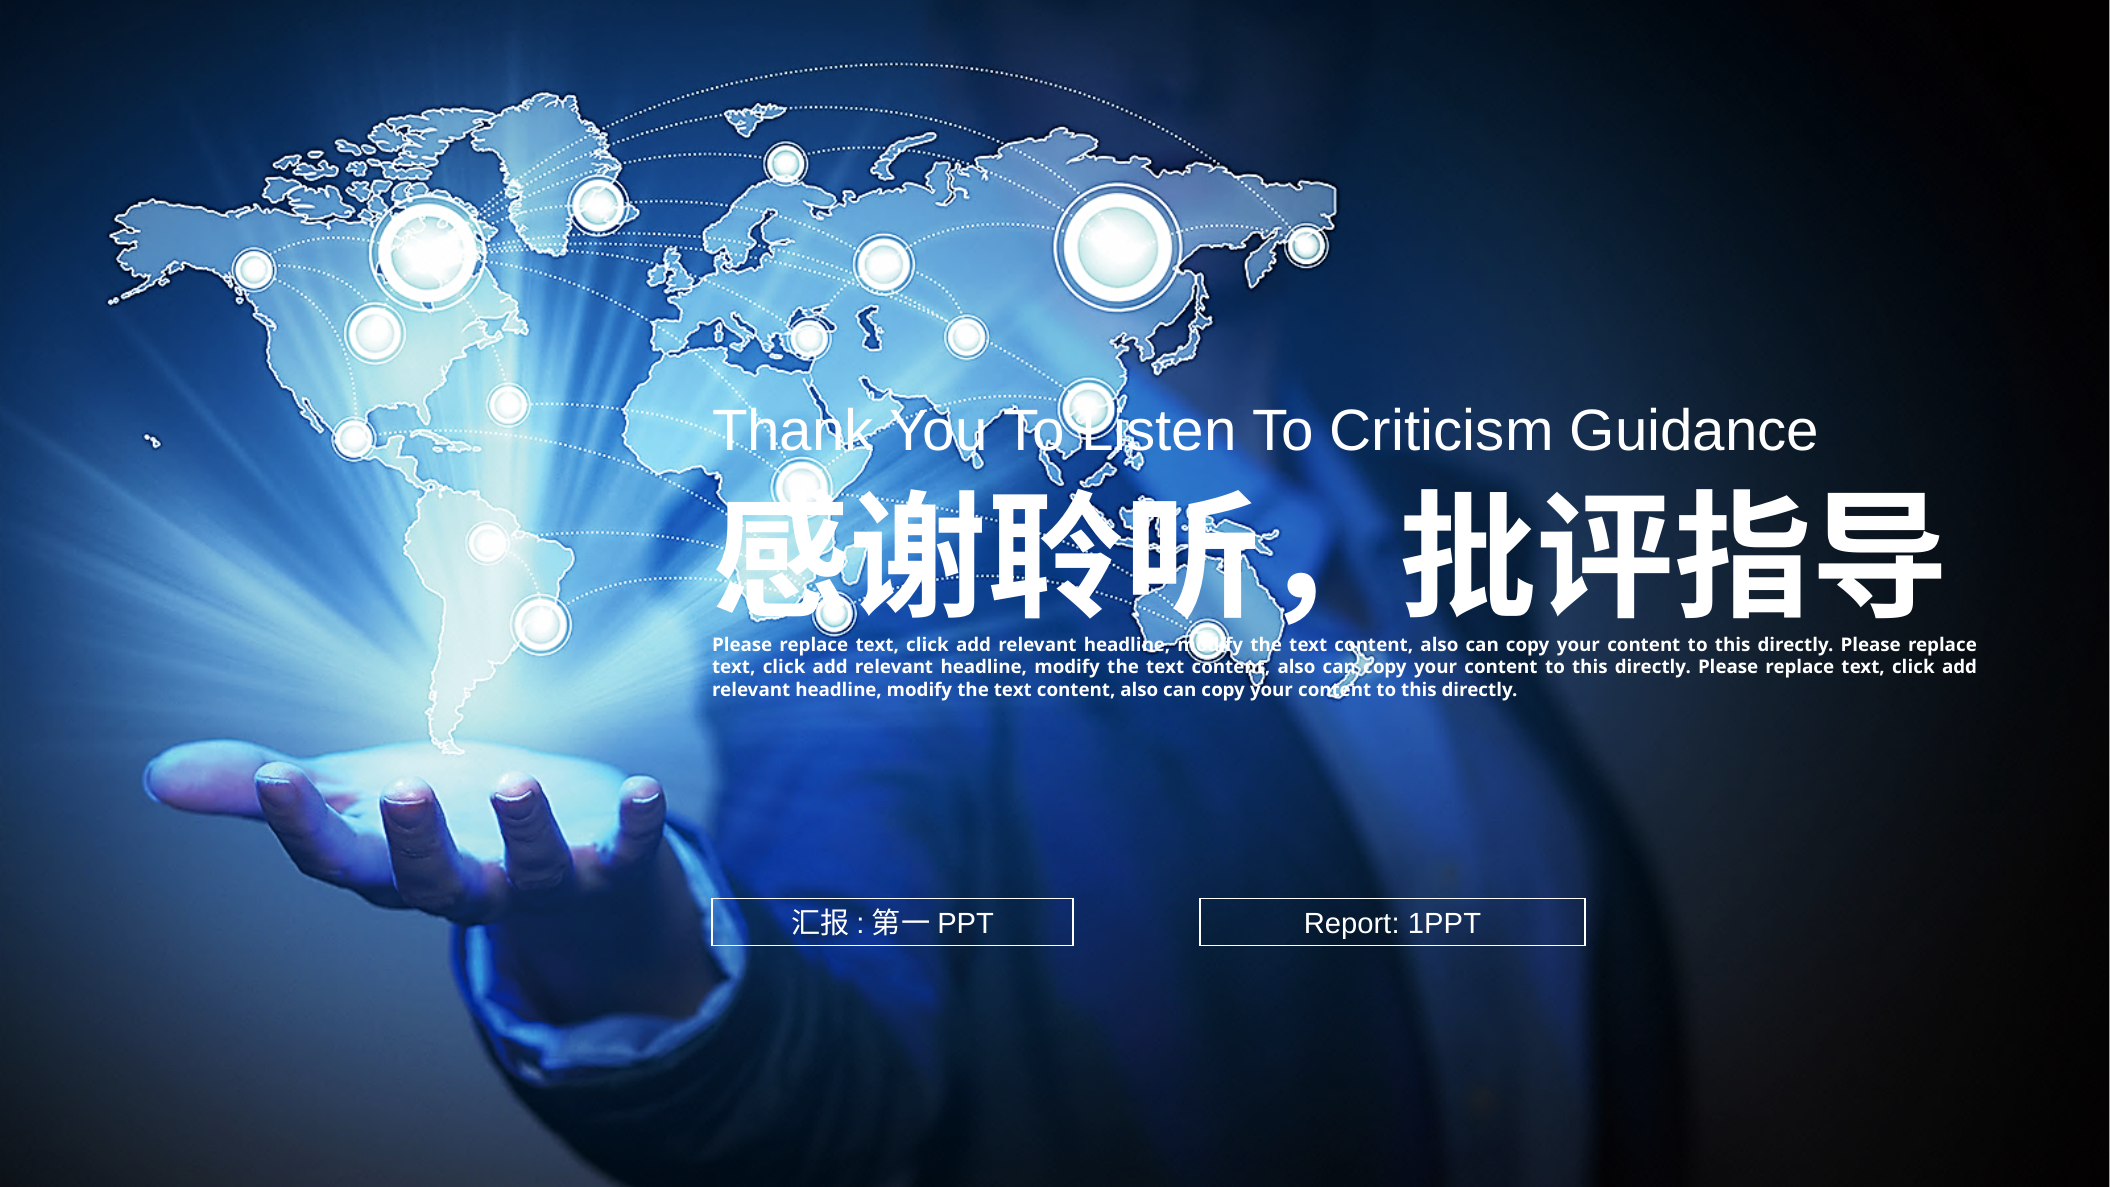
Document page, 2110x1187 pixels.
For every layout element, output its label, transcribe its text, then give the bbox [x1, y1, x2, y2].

text_box 感谢聆听，批评指导 [712, 468, 1976, 632]
text_box Please replace text, click add relevant headline, modify the text content, also can copy your content to this directly. Please replace text, click add relevant headline, modify the text content, also can copy your content to this directly. Please replace text, click add relevant headline, modify the text content, also can copy your content to this directly. [712, 632, 1976, 701]
text_box [0, 0, 2110, 1187]
text_box 汇报:第一PPT [712, 898, 1073, 946]
text_box Thank You To Listen To Criticism Guidance [712, 392, 1847, 463]
text_box Report: 1PPT [1200, 898, 1585, 946]
